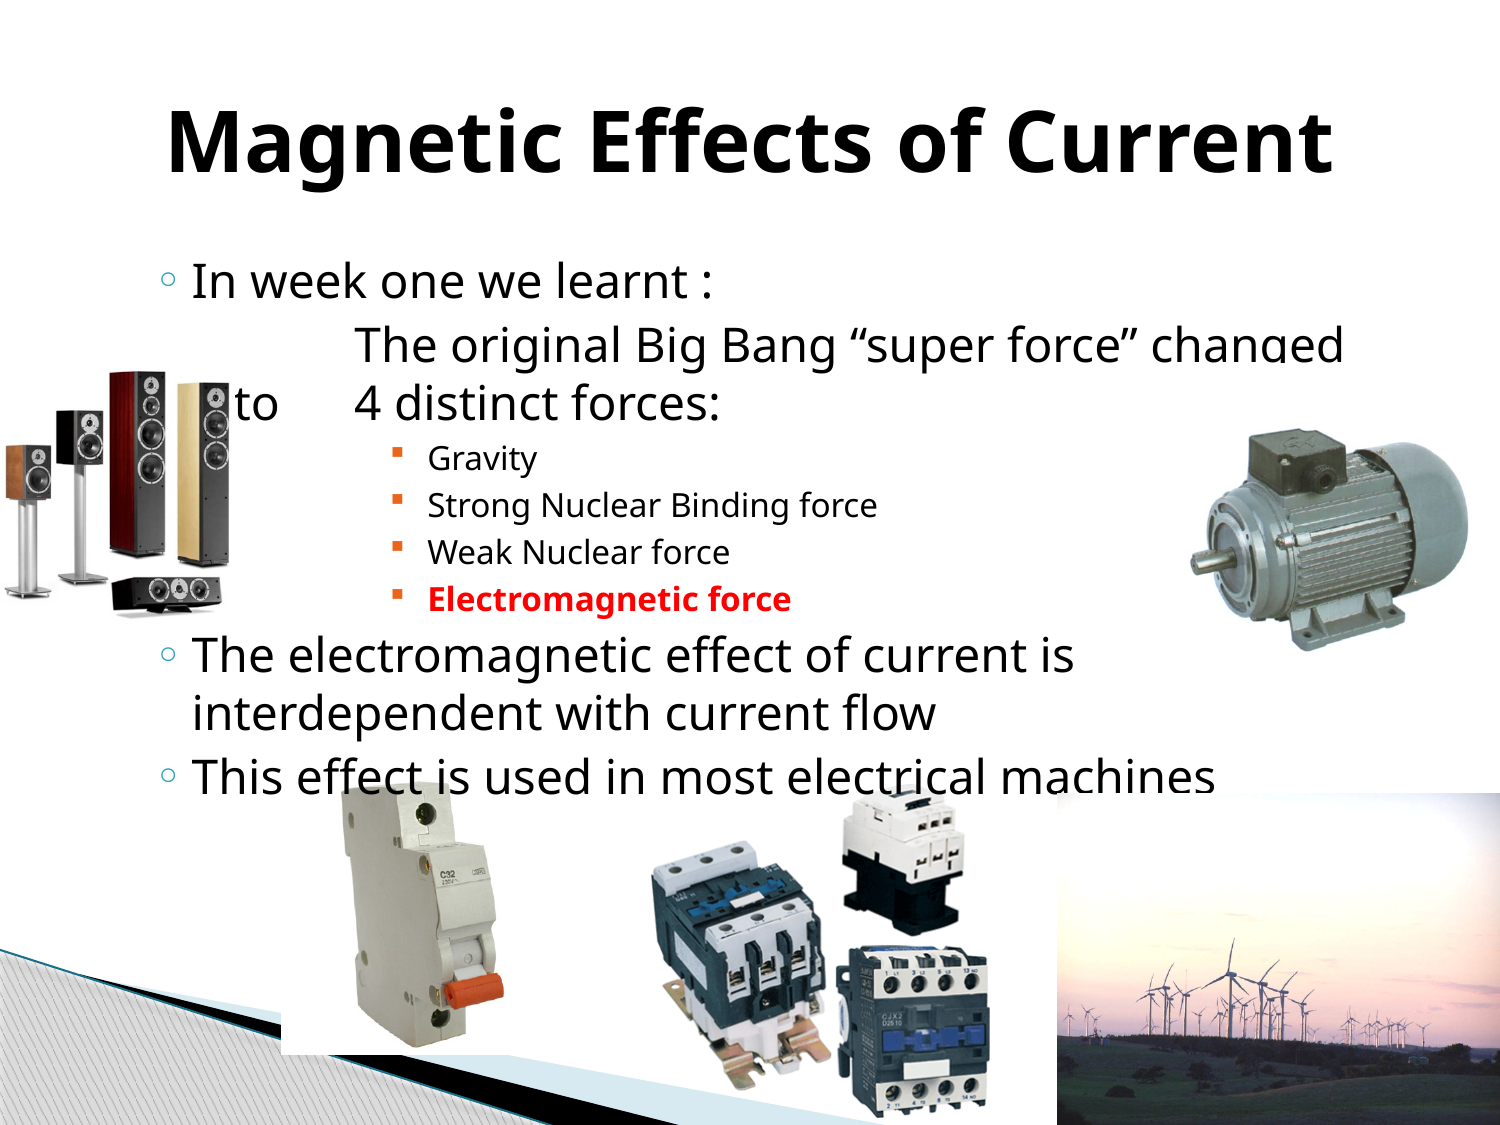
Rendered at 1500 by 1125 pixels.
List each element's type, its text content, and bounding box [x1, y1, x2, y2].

title Magnetic Effects of Current [75, 45, 1425, 233]
picture [1057, 793, 1500, 1125]
picture [0, 363, 235, 628]
picture [280, 773, 563, 1055]
picture [1159, 363, 1500, 704]
picture [644, 777, 997, 1125]
list In week one we learnt : The original Big Bang “super force” changed into 4 distinct forces: Gravity Strong Nuclear Binding force Weak Nuclear force Electromagnetic force The electromagnetic effect of current is interdependent with current flow This effect is used in most electrical machines [75, 243, 1425, 986]
